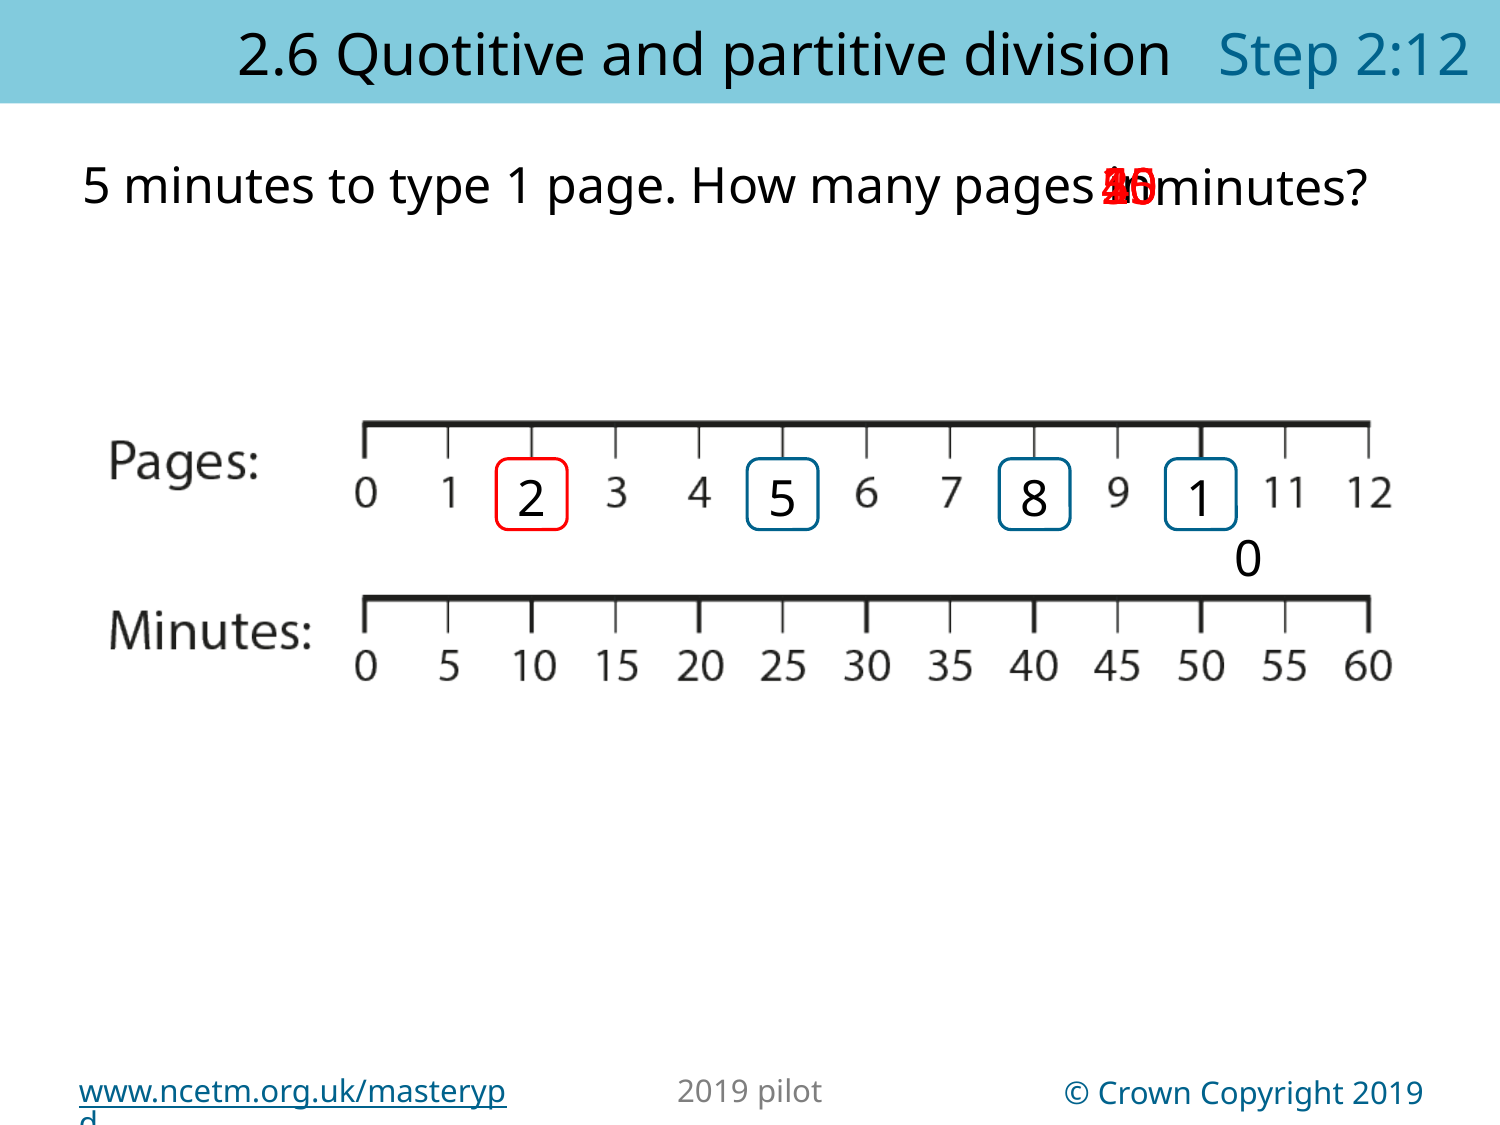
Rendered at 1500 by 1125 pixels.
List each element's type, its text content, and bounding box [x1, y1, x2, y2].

list 2.6 Quotitive and partitive division Step 2:12 [0, 0, 1500, 104]
picture [105, 420, 1394, 694]
text_box 5 minutes to type 1 page. How many pages in [67, 146, 1168, 221]
text_box 50 [1086, 147, 1173, 223]
text_box minutes? [1173, 147, 1384, 223]
